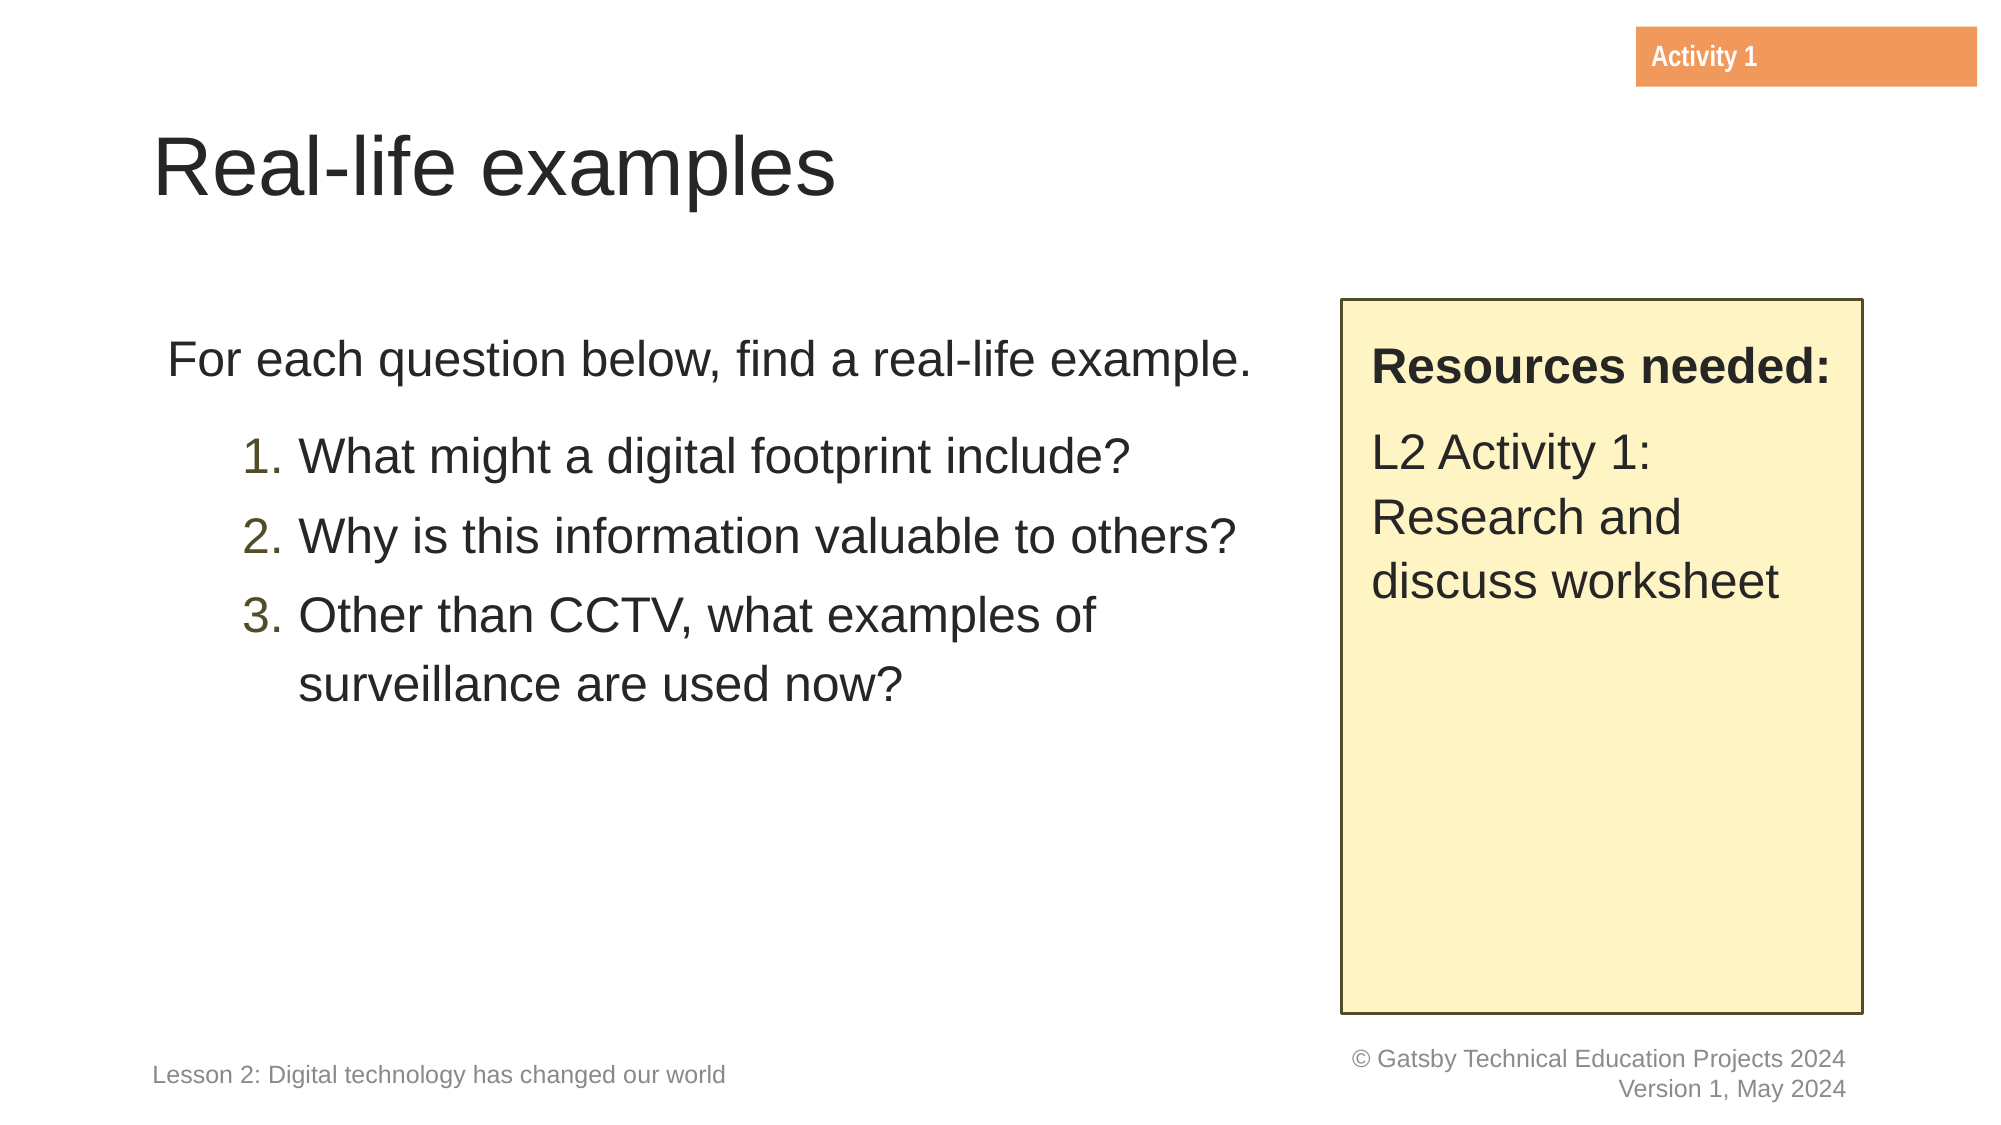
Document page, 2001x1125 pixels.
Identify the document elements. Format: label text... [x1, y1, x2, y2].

list Activity 1 [1636, 26, 1978, 87]
list For each question below, find a real-life example. What might a digital footprint include? Why is this information valuable to others? Other than CCTV, what examples of surveillance are used now? [137, 299, 1340, 1014]
title Real-life examples [137, 59, 1863, 278]
list Resources needed: L2 Activity 1: Research and discuss worksheet [1340, 298, 1864, 1015]
list Lesson 2: Digital technology has changed our world [137, 1042, 1024, 1103]
